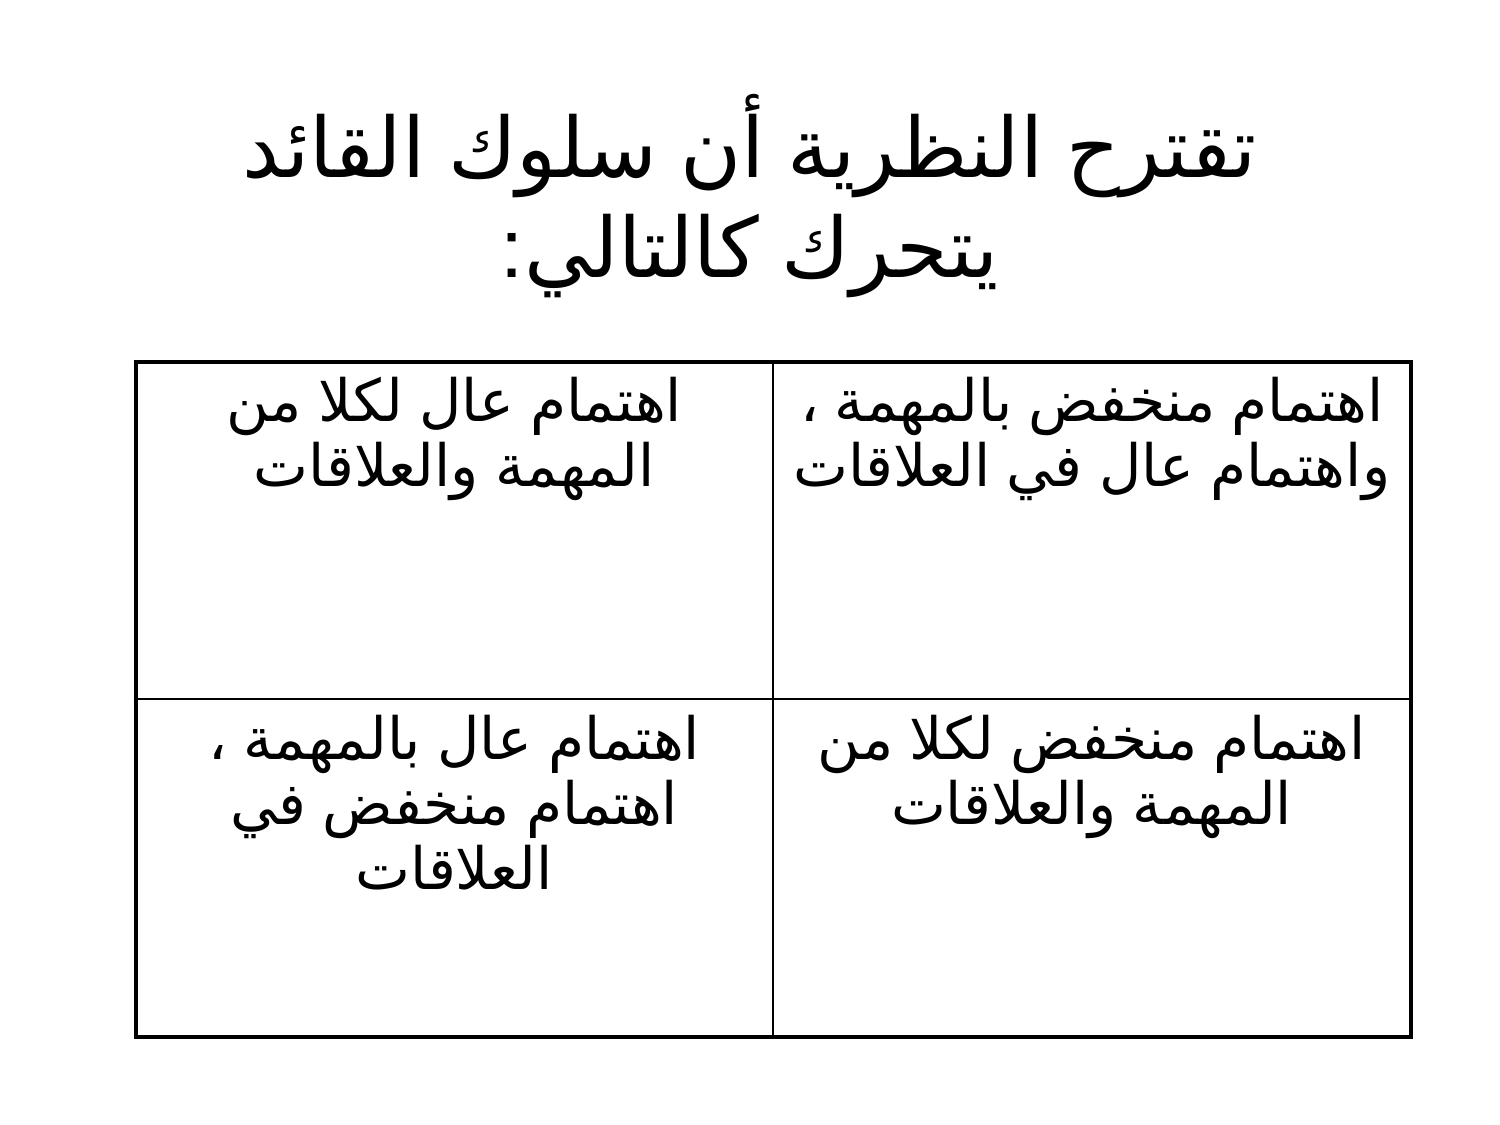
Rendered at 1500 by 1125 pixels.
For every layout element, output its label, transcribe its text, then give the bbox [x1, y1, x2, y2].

table_header اهتمام عال لكلا من المهمة والعلاقات [138, 364, 772, 698]
table_cell اهتمام عال بالمهمة ، اهتمام منخفض في العلاقات [138, 700, 772, 1035]
title تقترح النظرية أن سلوك القائد يتحرك كالتالي: [112, 99, 1388, 288]
table_header اهتمام منخفض بالمهمة ، واهتمام عال في العلاقات [774, 364, 1409, 698]
table_cell اهتمام منخفض لكلا من المهمة والعلاقات [774, 700, 1409, 1035]
